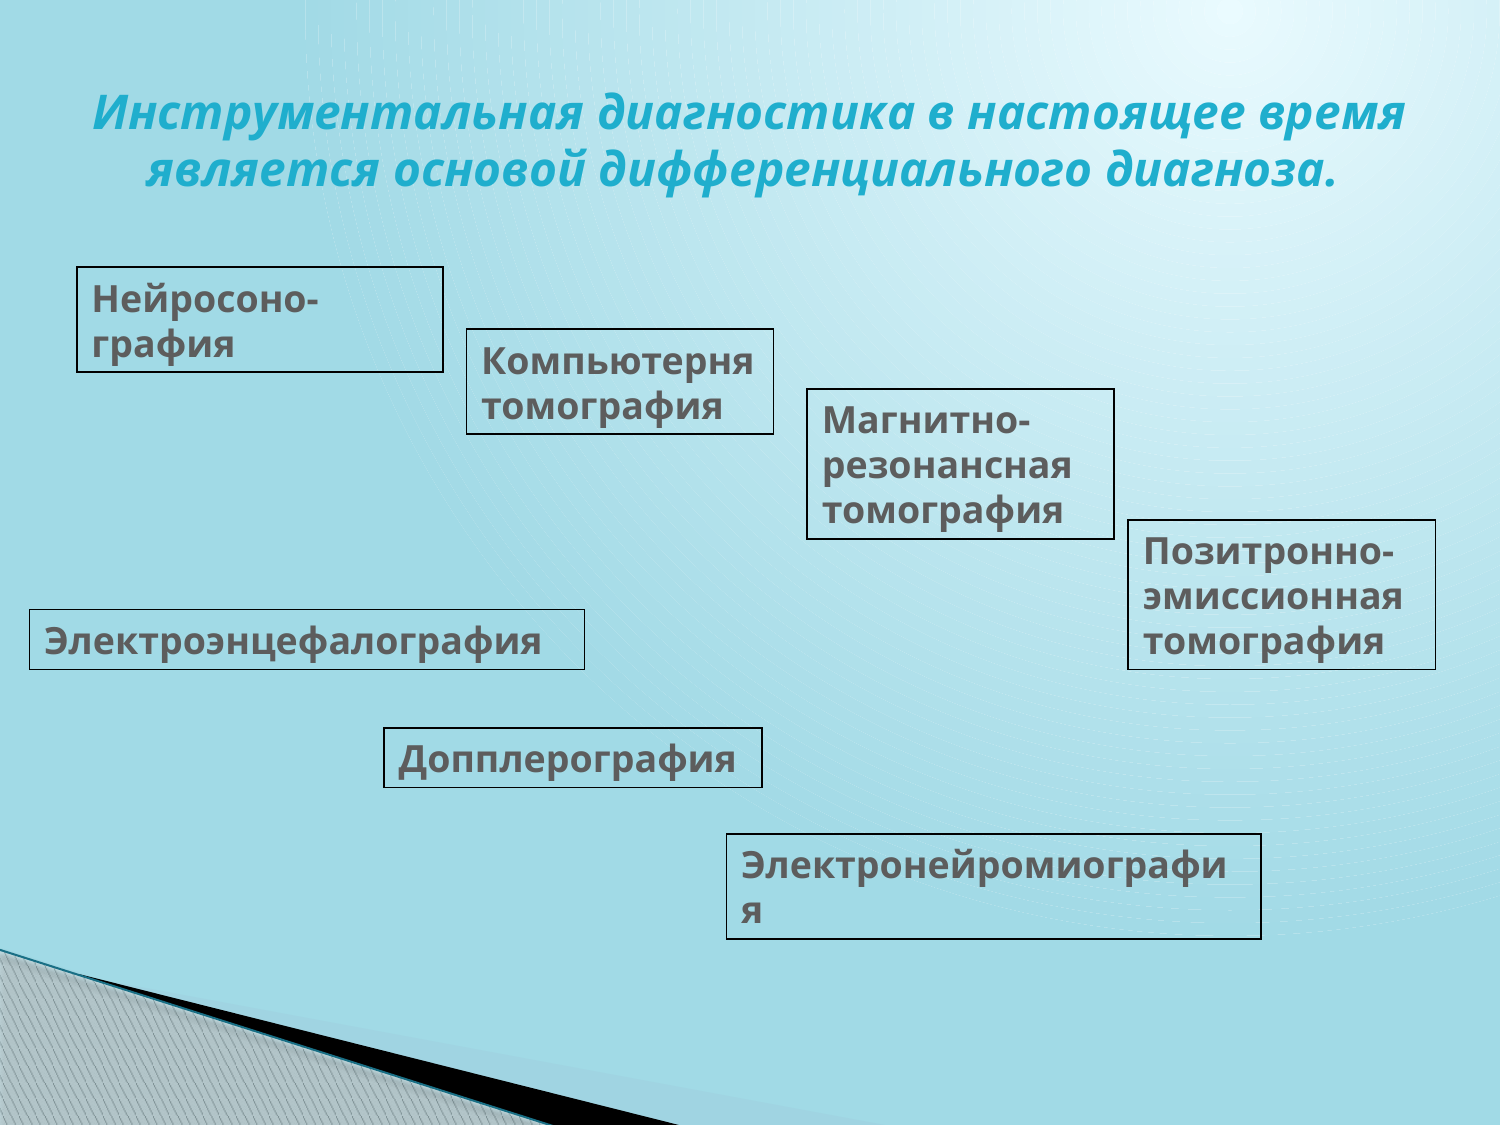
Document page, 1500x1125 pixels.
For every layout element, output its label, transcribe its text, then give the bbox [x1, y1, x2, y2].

text_box Допплерография [383, 727, 762, 788]
text_box Позитронно-эмиссионная томография [1128, 519, 1436, 670]
text_box Электронейромиография [726, 834, 1261, 939]
text_box Магнитно-резонансная томография [807, 389, 1115, 539]
text_box Электроэнцефалография [29, 609, 585, 670]
text_box Компьютерня томография [466, 329, 774, 434]
text_box Нейросоно-графия [76, 267, 443, 372]
title Инструментальная диагностика в настоящее время является основой дифференциального диагноза. [75, 45, 1425, 233]
